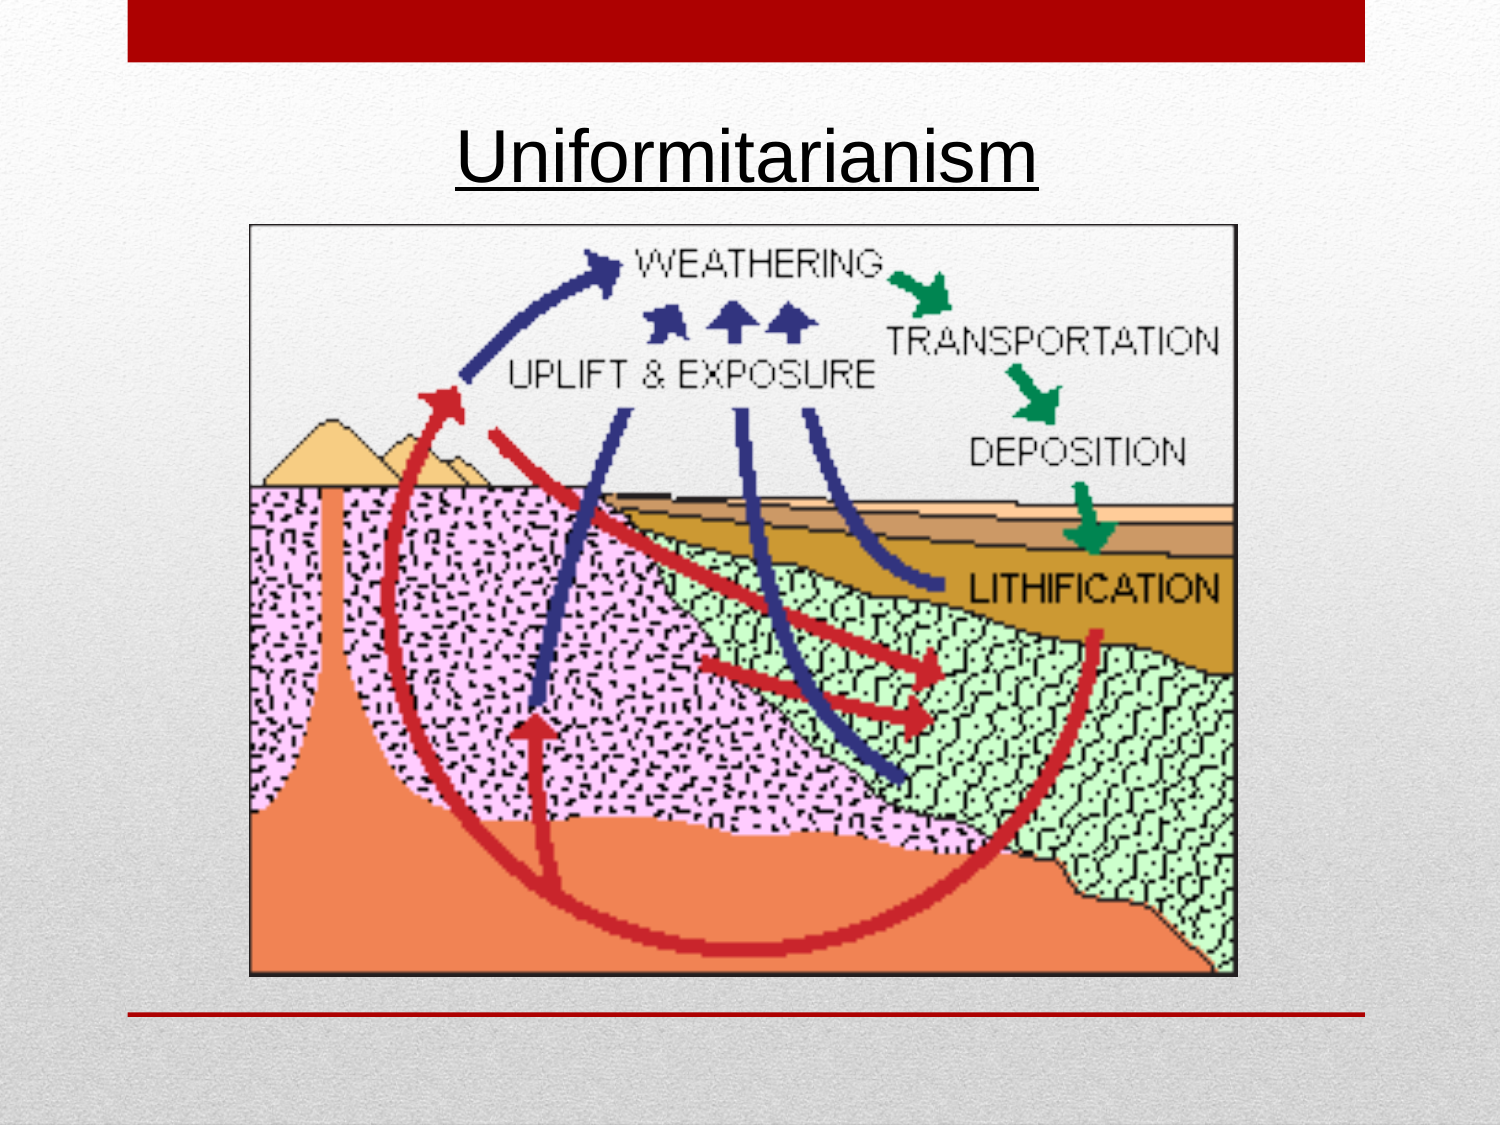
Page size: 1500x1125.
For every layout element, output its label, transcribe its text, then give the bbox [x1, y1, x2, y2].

picture [249, 224, 1239, 978]
text_box Uniformitarianism [409, 99, 1085, 205]
